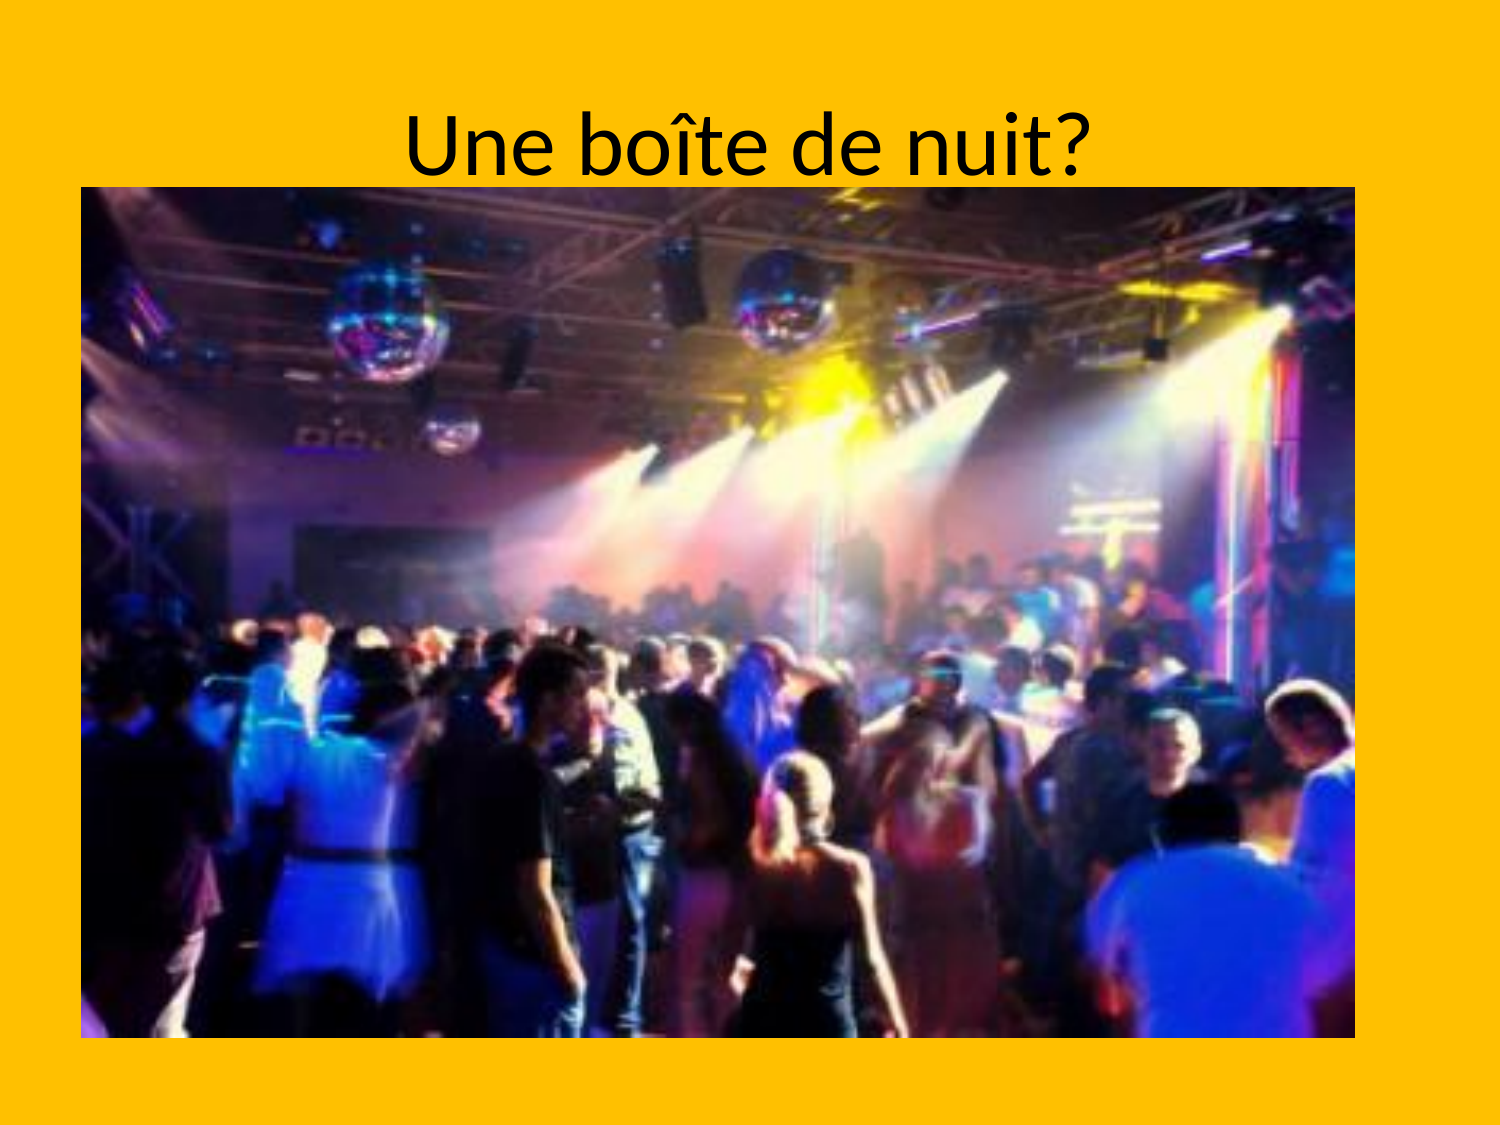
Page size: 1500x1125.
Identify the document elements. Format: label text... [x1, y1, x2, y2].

title Une boîte de nuit? [75, 45, 1425, 233]
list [81, 187, 1356, 1038]
